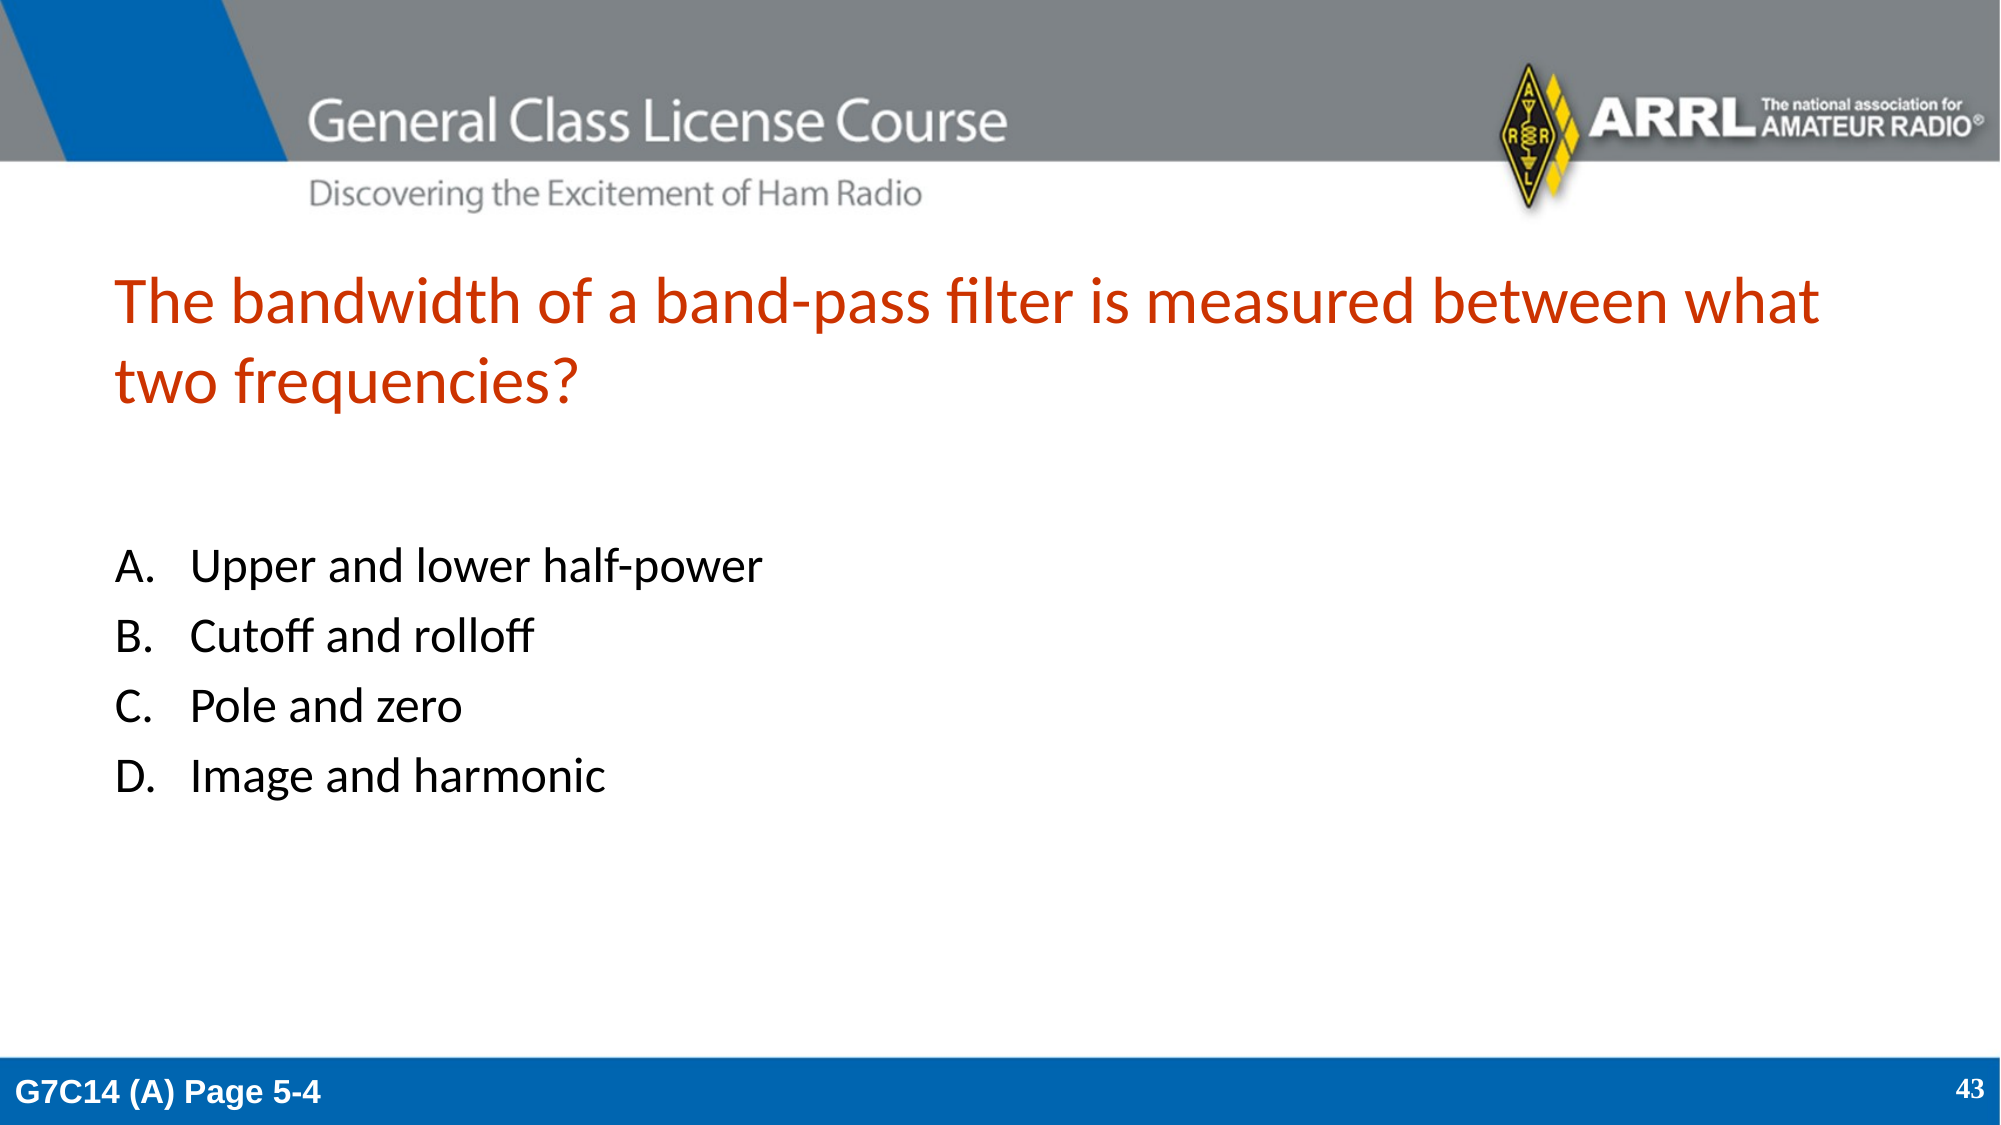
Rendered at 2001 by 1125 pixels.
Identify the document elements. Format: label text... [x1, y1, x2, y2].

text_box 43 [1875, 1062, 2000, 1113]
title The bandwidth of a band-pass filter is measured between what two frequencies? [99, 249, 1900, 468]
list Upper and lower half-power Cutoff and rolloff Pole and zero Image and harmonic [99, 525, 1900, 1005]
text_box G7C14 (A) Page 5-4 [0, 1062, 1313, 1118]
picture [0, 0, 2001, 1125]
